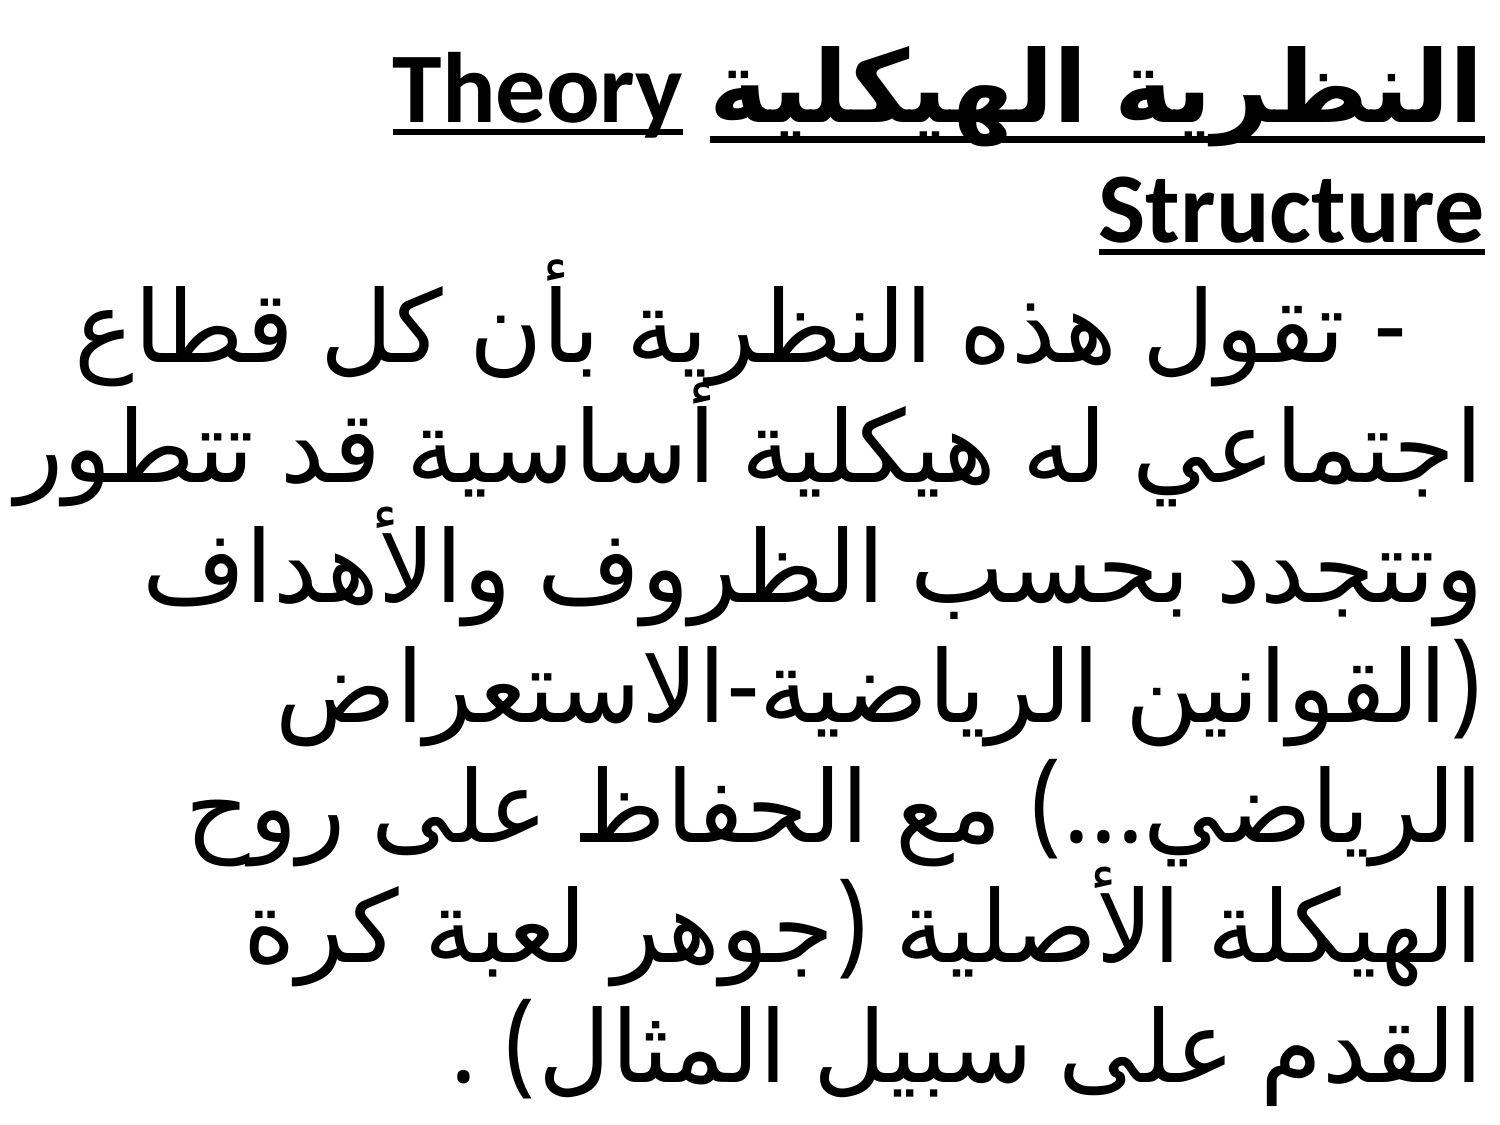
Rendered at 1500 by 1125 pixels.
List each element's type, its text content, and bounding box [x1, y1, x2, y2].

title النظرية الهيكلية Theory Structure - تقول هذه النظرية بأن كل قطاع اجتماعي له هيكلية أساسية قد تتطور وتتجدد بحسب الظروف والأهداف (القوانين الرياضية-الاستعراض الرياضي...) مع الحفاظ على روح الهيكلة الأصلية (جوهر لعبة كرة القدم على سبيل المثال) . [0, 0, 1500, 1125]
